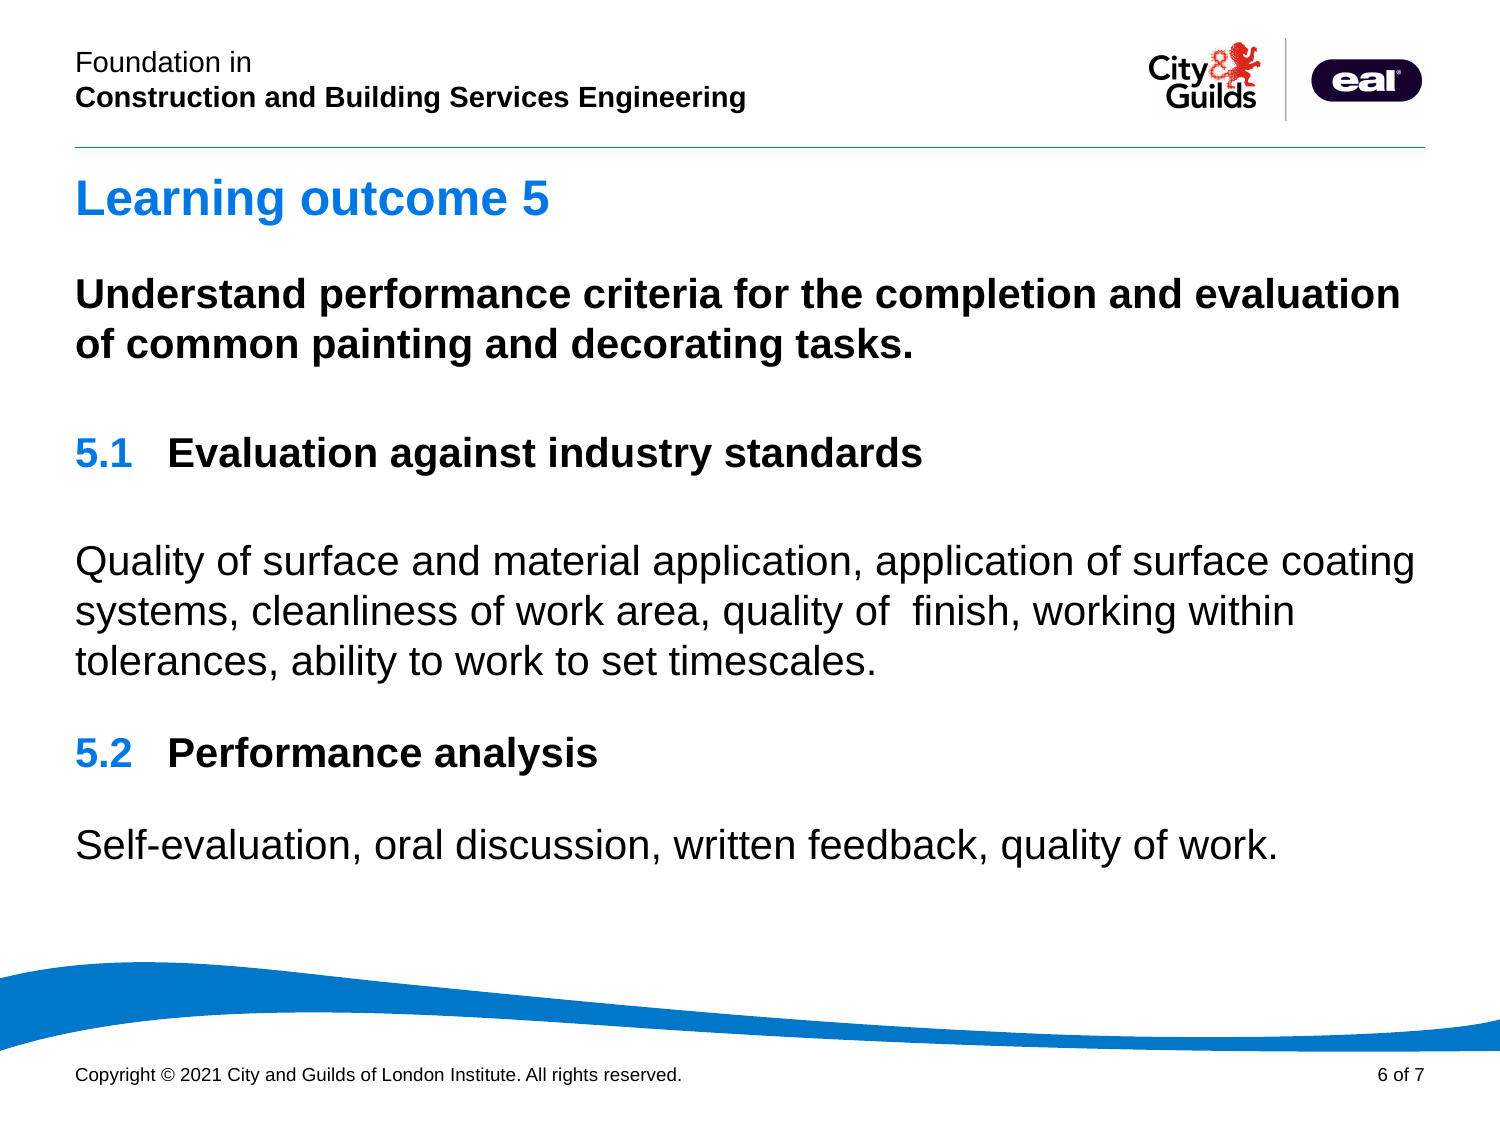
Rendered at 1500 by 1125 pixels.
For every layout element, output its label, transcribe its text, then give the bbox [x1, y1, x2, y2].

list Understand performance criteria for the completion and evaluation of common painting and decorating tasks. 5.1 Evaluation against industry standards Quality of surface and material application, application of surface coating systems, cleanliness of work area, quality of finish, working within tolerances, ability to work to set timescales. 5.2 Performance analysis Self-evaluation, oral discussion, written feedback, quality of work. [74, 266, 1426, 946]
title Learning outcome 5 [74, 165, 1426, 229]
picture [1149, 38, 1422, 121]
